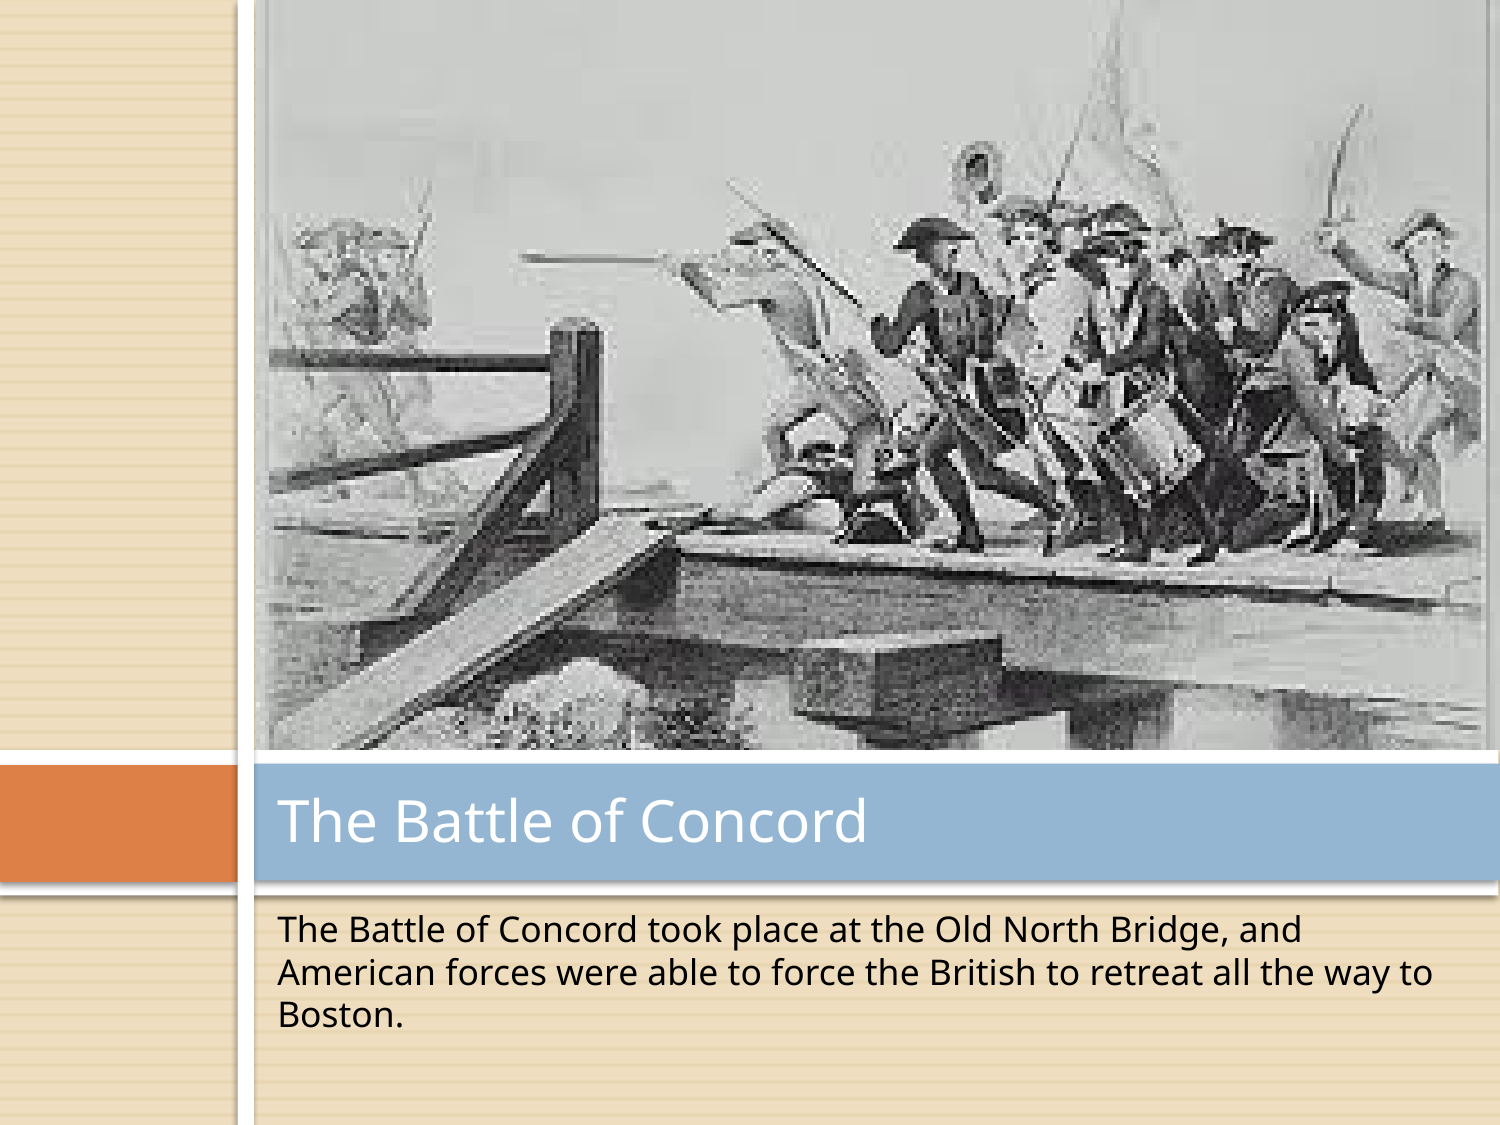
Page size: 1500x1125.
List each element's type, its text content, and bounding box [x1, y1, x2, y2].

title The Battle of Concord [262, 762, 1463, 875]
picture [255, 0, 1500, 750]
list The Battle of Concord took place at the Old North Bridge, and American forces were able to force the British to retreat all the way to Boston. [262, 900, 1463, 1013]
